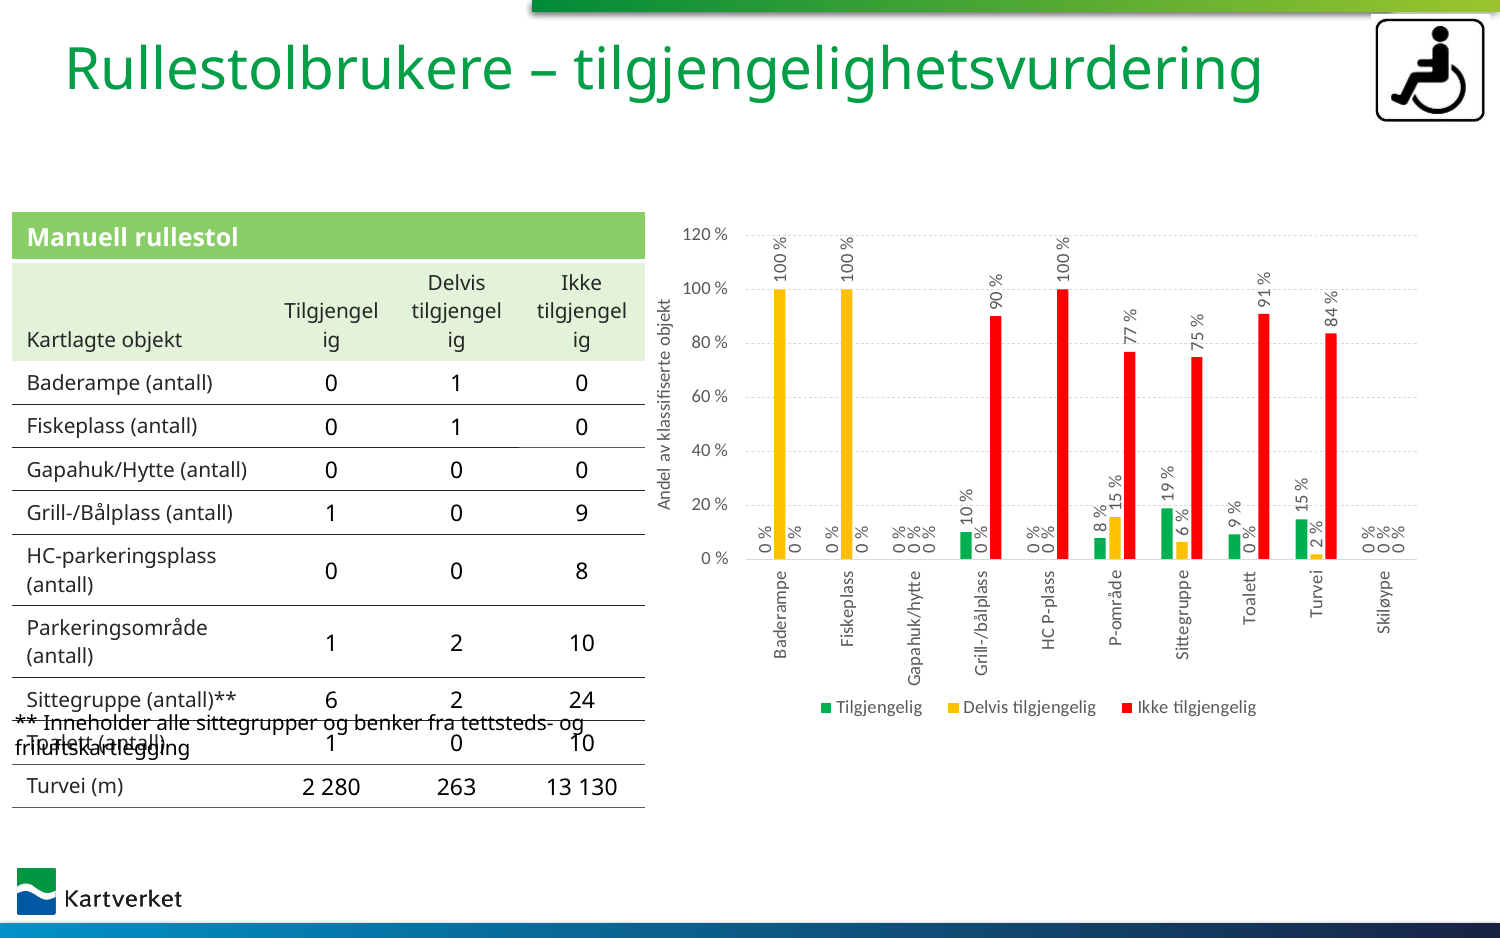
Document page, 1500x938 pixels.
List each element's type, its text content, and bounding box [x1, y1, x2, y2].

table_cell 6 [269, 678, 394, 702]
table_cell 9 [519, 491, 638, 534]
table_cell 1 [394, 361, 519, 404]
picture [1371, 13, 1491, 127]
table_header Manuell rullestol [12, 212, 645, 259]
table_cell Sittegruppe (antall)** [12, 678, 269, 702]
table_cell 13 130 [519, 768, 645, 807]
table_cell 10 [519, 606, 638, 677]
table_cell 1 [394, 405, 519, 447]
table_cell Fiskeplass (antall) [12, 405, 269, 447]
table_cell 0 [519, 405, 638, 447]
table_cell Grill-/Bålplass (antall) [12, 491, 269, 534]
table_cell 0 [269, 405, 394, 447]
table_cell 2 [394, 606, 519, 677]
table_cell Delvis tilgjengelig [394, 263, 519, 361]
table_cell 24 [519, 678, 638, 702]
table_cell 8 [519, 535, 638, 605]
table_cell 0 [519, 361, 638, 404]
table_cell Gapahuk/Hytte (antall) [12, 448, 269, 490]
table_cell 0 [394, 448, 519, 490]
table_cell 1 [269, 606, 394, 677]
table_cell 0 [394, 535, 519, 605]
picture [643, 218, 1427, 728]
table_cell 0 [269, 361, 394, 404]
table_cell 263 [394, 768, 519, 807]
table_cell 0 [394, 491, 519, 534]
table_cell Turvei (m) [12, 768, 269, 807]
table_cell Ikke tilgjengelig [519, 263, 638, 361]
table_cell Baderampe (antall) [12, 361, 269, 404]
table_cell Parkeringsområde (antall) [12, 606, 269, 677]
table_cell Tilgjengelig [269, 263, 394, 361]
table_cell 0 [519, 448, 638, 490]
table_cell 2 280 [269, 768, 394, 807]
text_box ** Inneholder alle sittegrupper og benker fra tettsteds- og friluftskartlegging [0, 702, 745, 768]
table_cell 1 [269, 491, 394, 534]
table_cell 0 [269, 448, 394, 490]
text_box Rullestolbrukere – tilgjengelighetsvurdering [49, 12, 1372, 109]
table_cell 2 [394, 678, 519, 702]
table_cell Kartlagte objekt [12, 263, 269, 361]
table_cell 0 [269, 535, 394, 605]
table_cell HC-parkeringsplass (antall) [12, 535, 269, 605]
